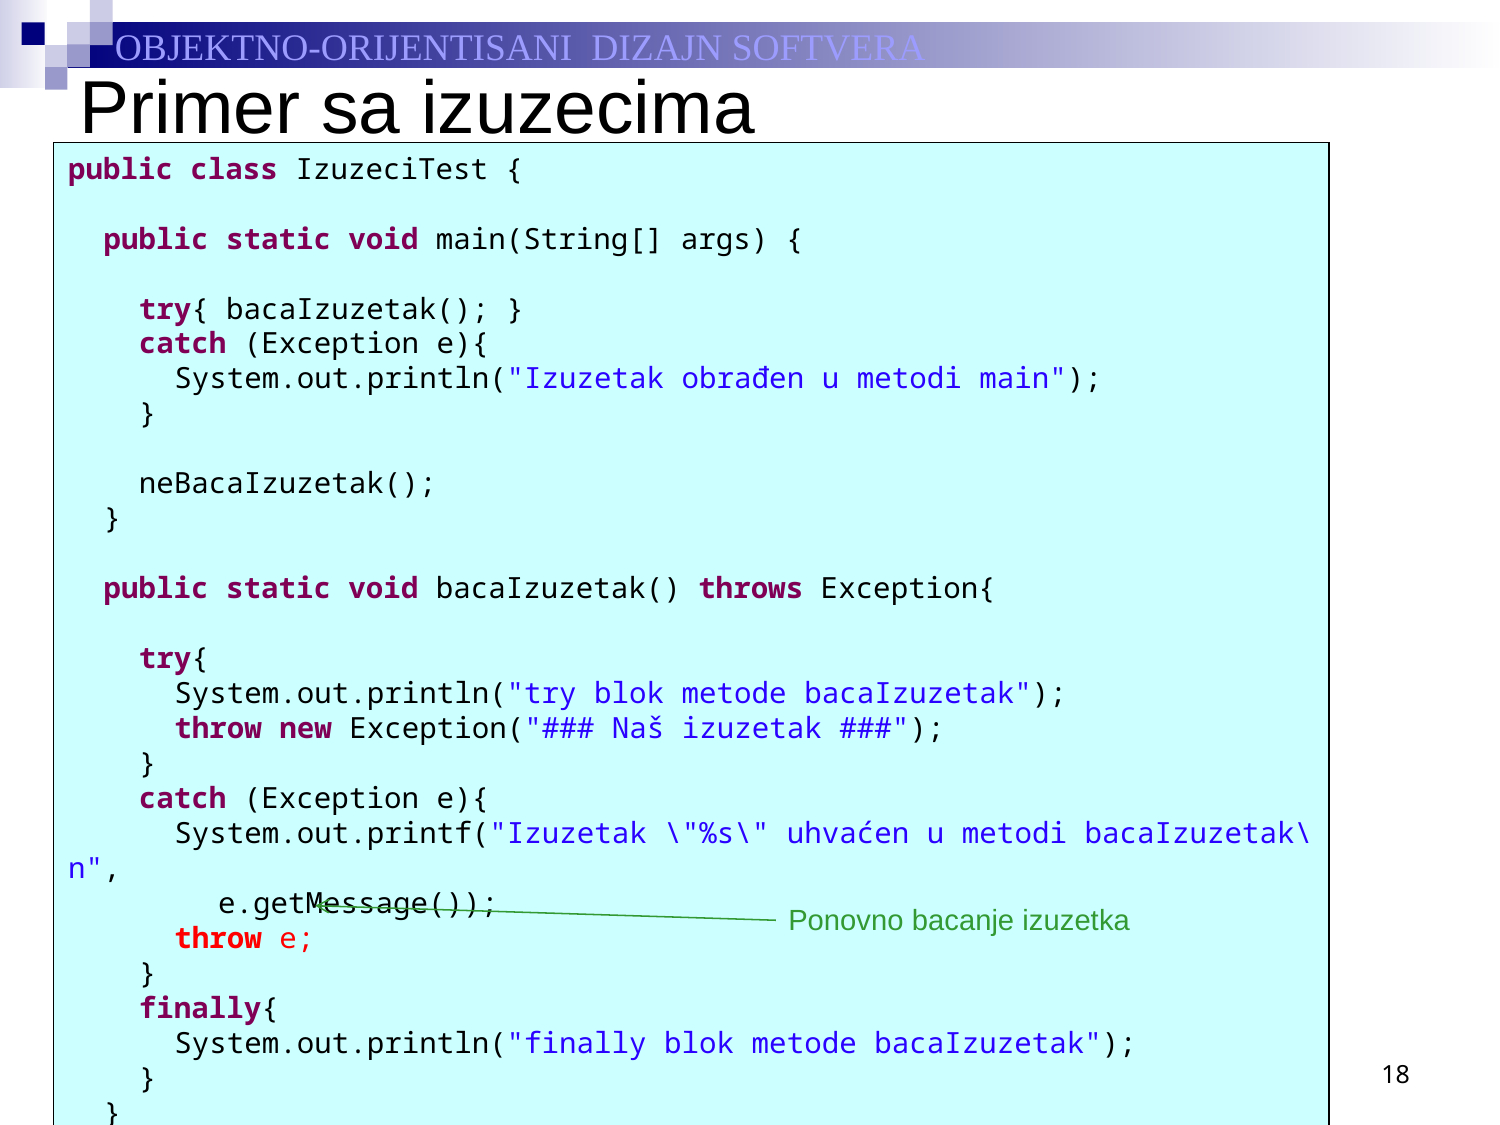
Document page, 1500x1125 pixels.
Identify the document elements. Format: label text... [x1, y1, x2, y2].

slide_number 18 [1329, 1024, 1426, 1101]
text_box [314, 905, 777, 921]
text_box Ponovno bacanje izuzetka [773, 893, 1223, 944]
title Primer sa izuzecima [64, 54, 821, 142]
text_box public class IzuzeciTest { public static void main(String[] args) { try{ bacaIzuzetak(); } catch (Exception e){ System.out.println("Izuzetak obrađen u metodi main"); } neBacaIzuzetak(); } public static void bacaIzuzetak() throws Exception{ try{ System.out.println("try blok metode bacaIzuzetak"); throw new Exception("### Naš izuzetak ###"); } catch (Exception e){ System.out.printf("Izuzetak \"%s\" uhvaćen u metodi bacaIzuzetak\n", e.getMessage()); throw e; } finally{ System.out.println("finally blok metode bacaIzuzetak"); } } [53, 142, 1329, 1125]
